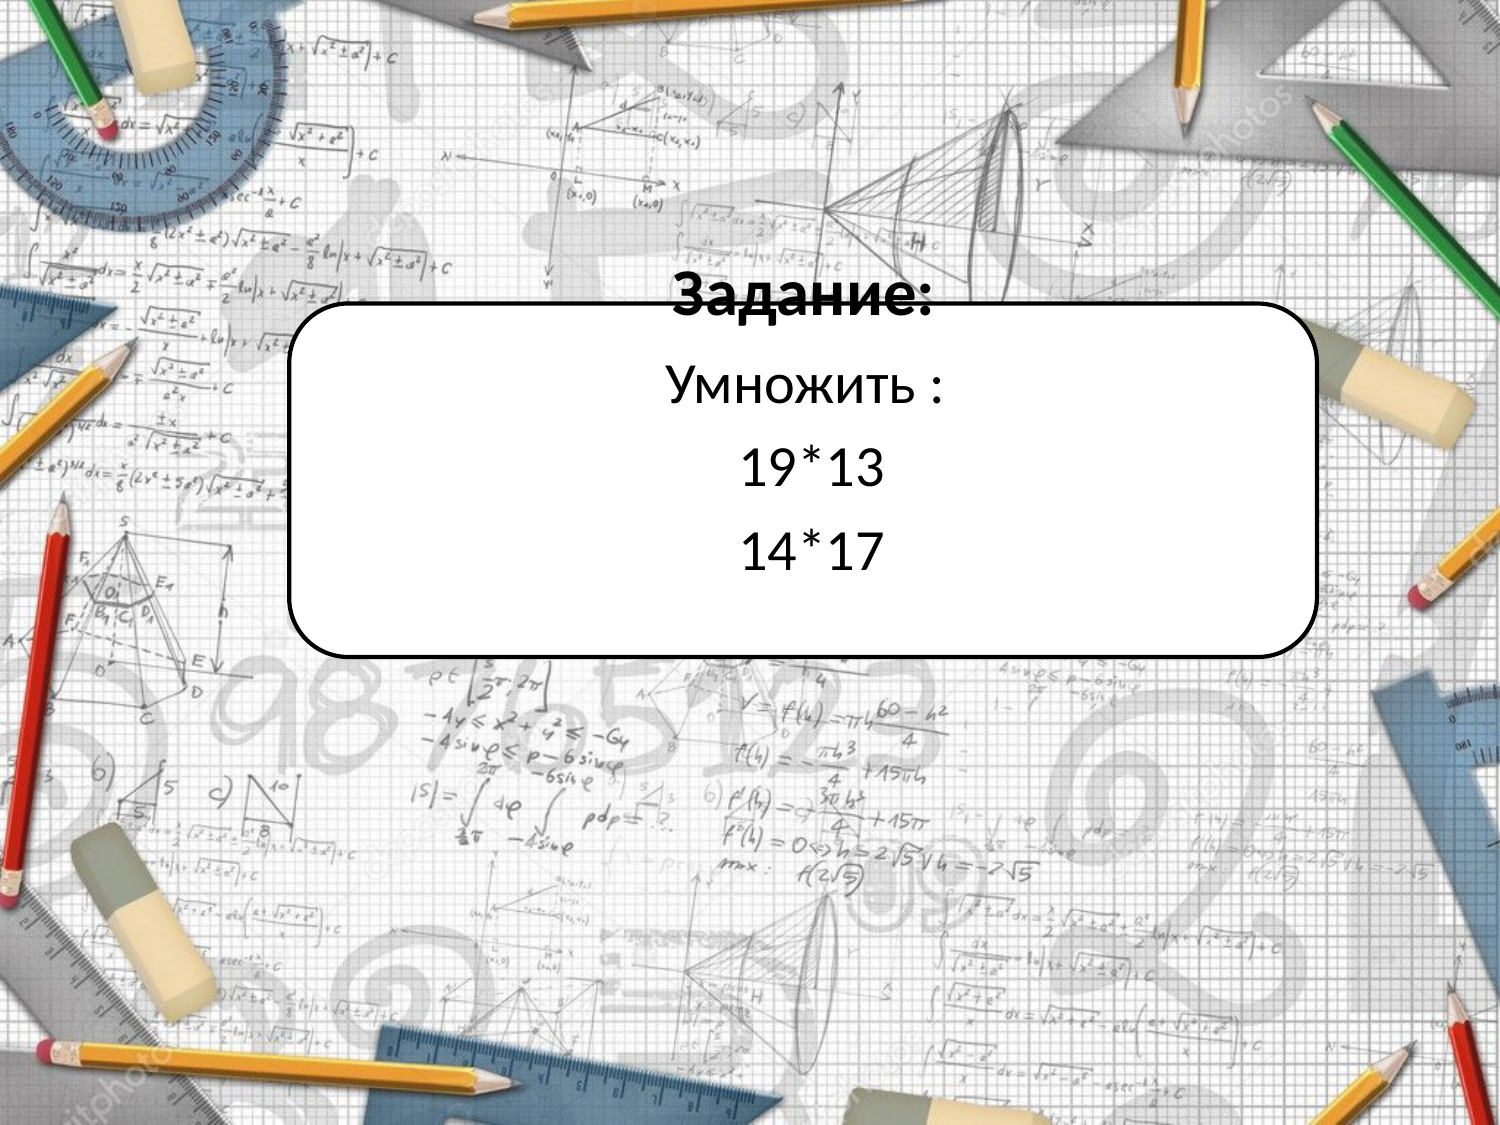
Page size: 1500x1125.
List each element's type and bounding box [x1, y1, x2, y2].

picture [0, 0, 1500, 1125]
text_box [288, 184, 1318, 788]
